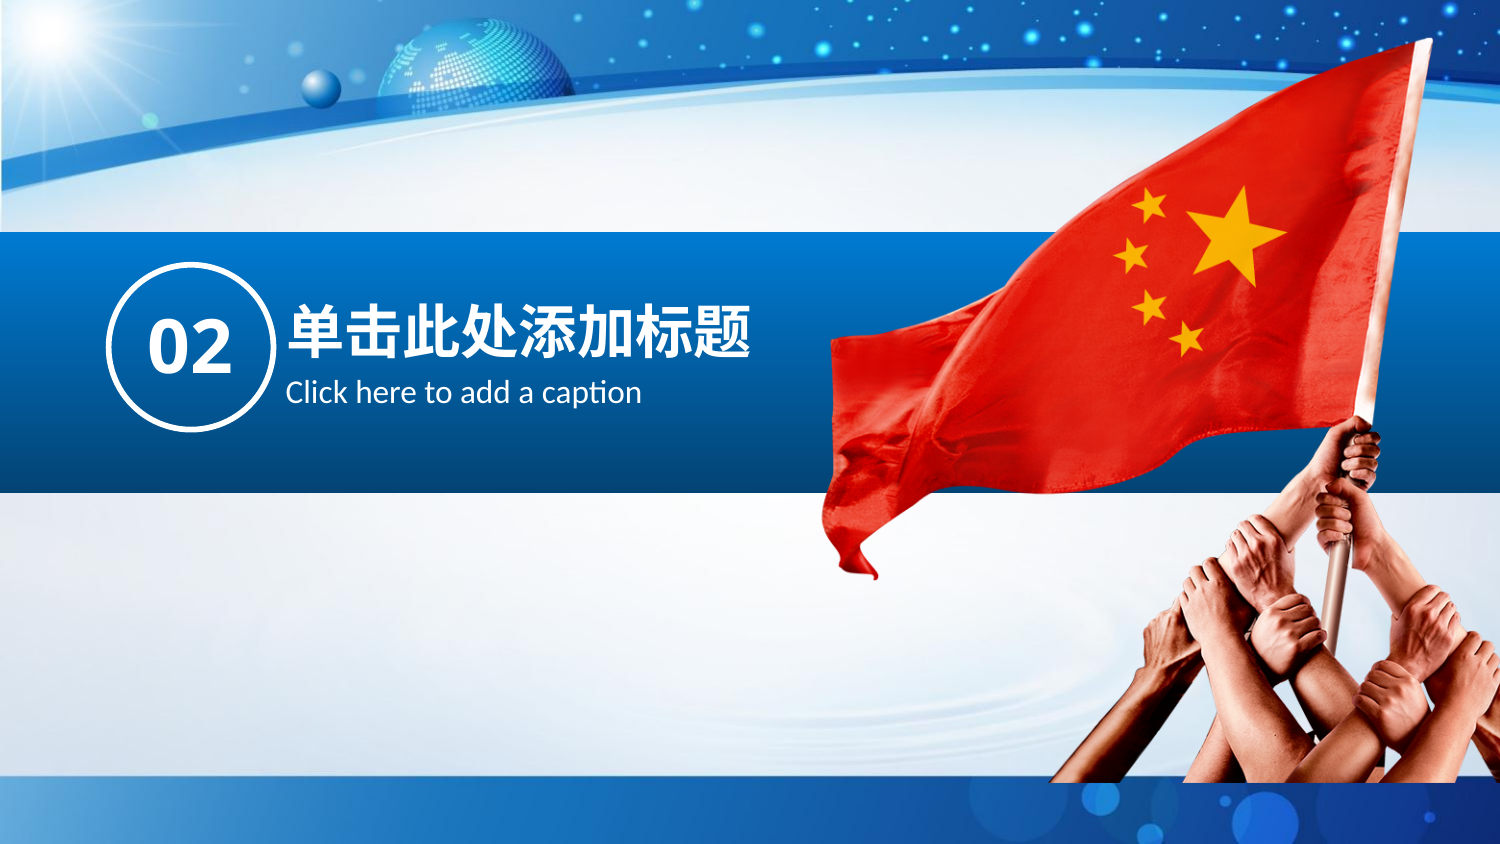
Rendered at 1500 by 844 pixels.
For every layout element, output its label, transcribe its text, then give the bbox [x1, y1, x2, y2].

picture [0, 0, 1500, 844]
text_box [0, 231, 727, 495]
text_box Click here to add a caption [270, 362, 727, 418]
text_box 02 [133, 291, 249, 397]
text_box [106, 262, 276, 432]
text_box 单击此处添加标题 [271, 288, 727, 362]
